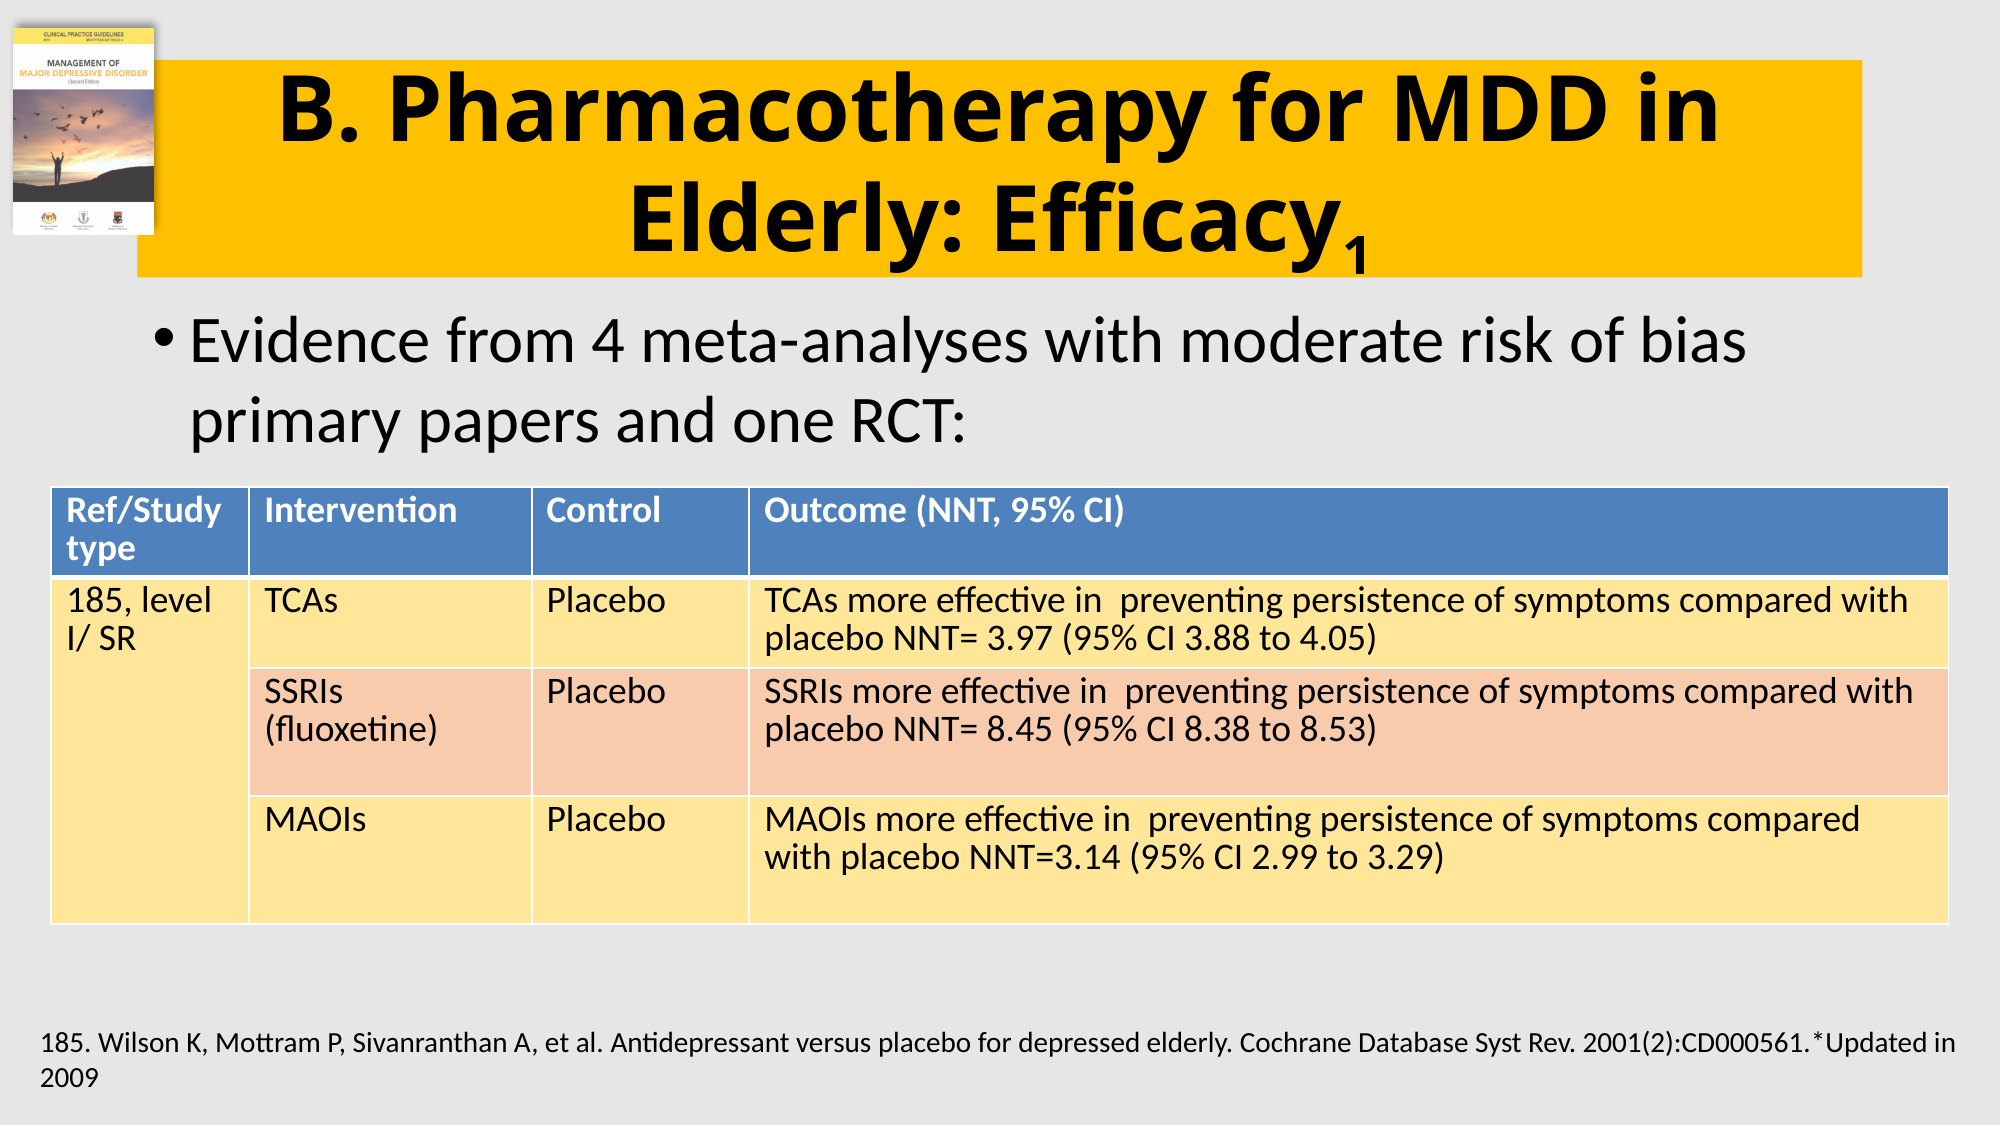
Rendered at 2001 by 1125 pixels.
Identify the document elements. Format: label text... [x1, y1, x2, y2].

table_cell MAOIs more effective in preventing persistence of symptoms compared with placebo NNT=3.14 (95% CI 2.99 to 3.29) [750, 797, 1948, 923]
picture [13, 28, 154, 235]
text_box 185. Wilson K, Mottram P, Sivanranthan A, et al. Antidepressant versus placebo for depressed elderly. Cochrane Database Syst Rev. 2001(2):CD000561.*Updated in 2009 [25, 1016, 2000, 1101]
table_cell 185, level I/ SR [52, 580, 248, 923]
table_cell SSRIs (fluoxetine) [250, 669, 531, 795]
list Evidence from 4 meta-analyses with moderate risk of bias primary papers and one RCT: [137, 288, 1929, 486]
table_cell Placebo [533, 669, 748, 795]
table_cell TCAs more effective in preventing persistence of symptoms compared with placebo NNT= 3.97 (95% CI 3.88 to 4.05) [750, 580, 1948, 667]
table_cell Placebo [533, 797, 748, 923]
title B. Pharmacotherapy for MDD in Elderly: Efficacy1 [137, 59, 1863, 278]
table_cell Placebo [533, 580, 748, 667]
table_header Intervention [250, 488, 531, 575]
table_header Ref/Study type [52, 488, 248, 575]
table_header Control [533, 488, 748, 575]
table_cell MAOIs [250, 797, 531, 923]
table_cell SSRIs more effective in preventing persistence of symptoms compared with placebo NNT= 8.45 (95% CI 8.38 to 8.53) [750, 669, 1948, 795]
table_cell TCAs [250, 580, 531, 667]
table_header Outcome (NNT, 95% CI) [750, 488, 1948, 575]
